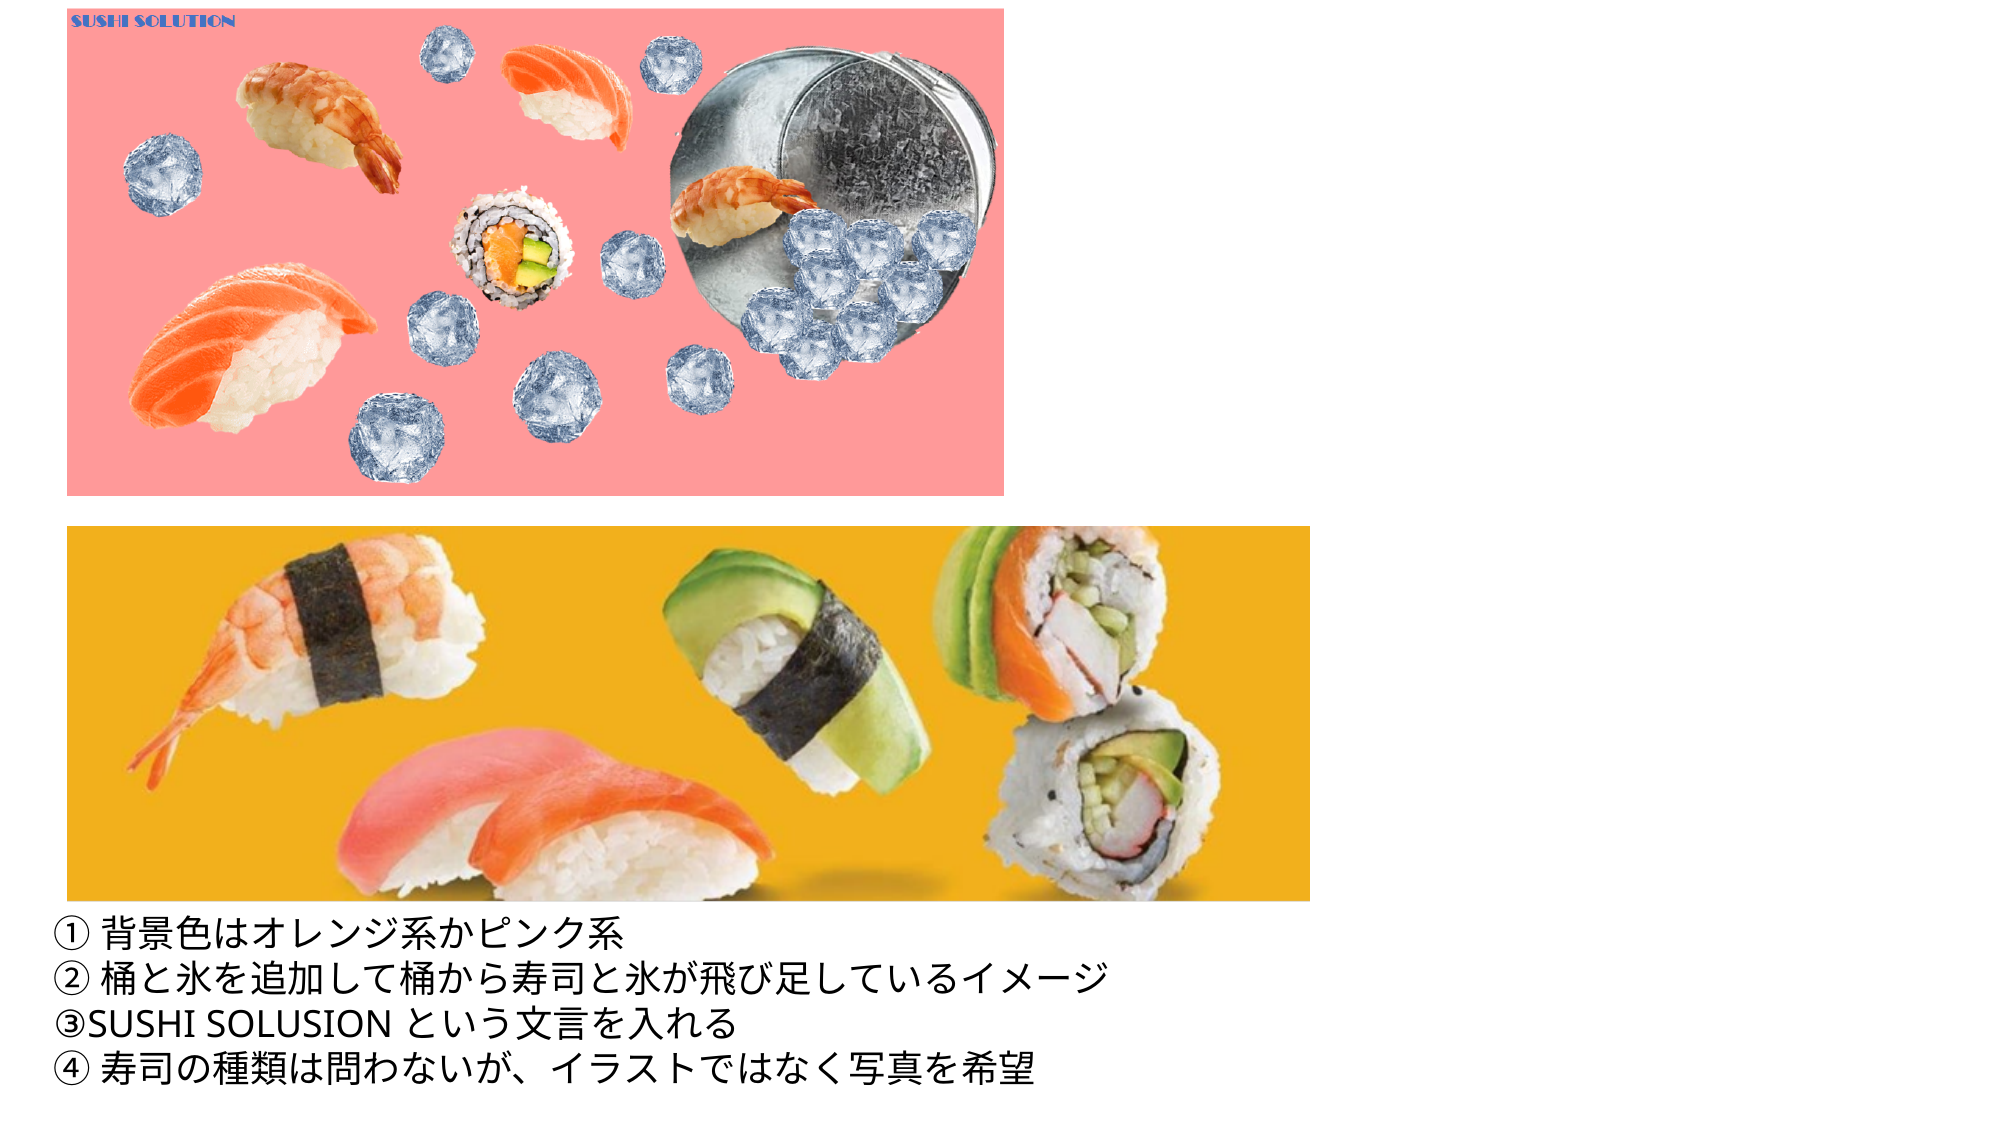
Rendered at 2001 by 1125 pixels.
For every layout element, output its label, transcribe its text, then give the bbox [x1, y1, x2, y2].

text_box ①背景色はオレンジ系かピンク系 ②桶と氷を追加して桶から寿司と氷が飛び足しているイメージ ③SUSHI SOLUSIONという文言を入れる ④寿司の種類は問わないが、イラストではなく写真を希望 [38, 903, 1281, 1098]
picture [67, 526, 1310, 903]
picture [67, 6, 1004, 497]
